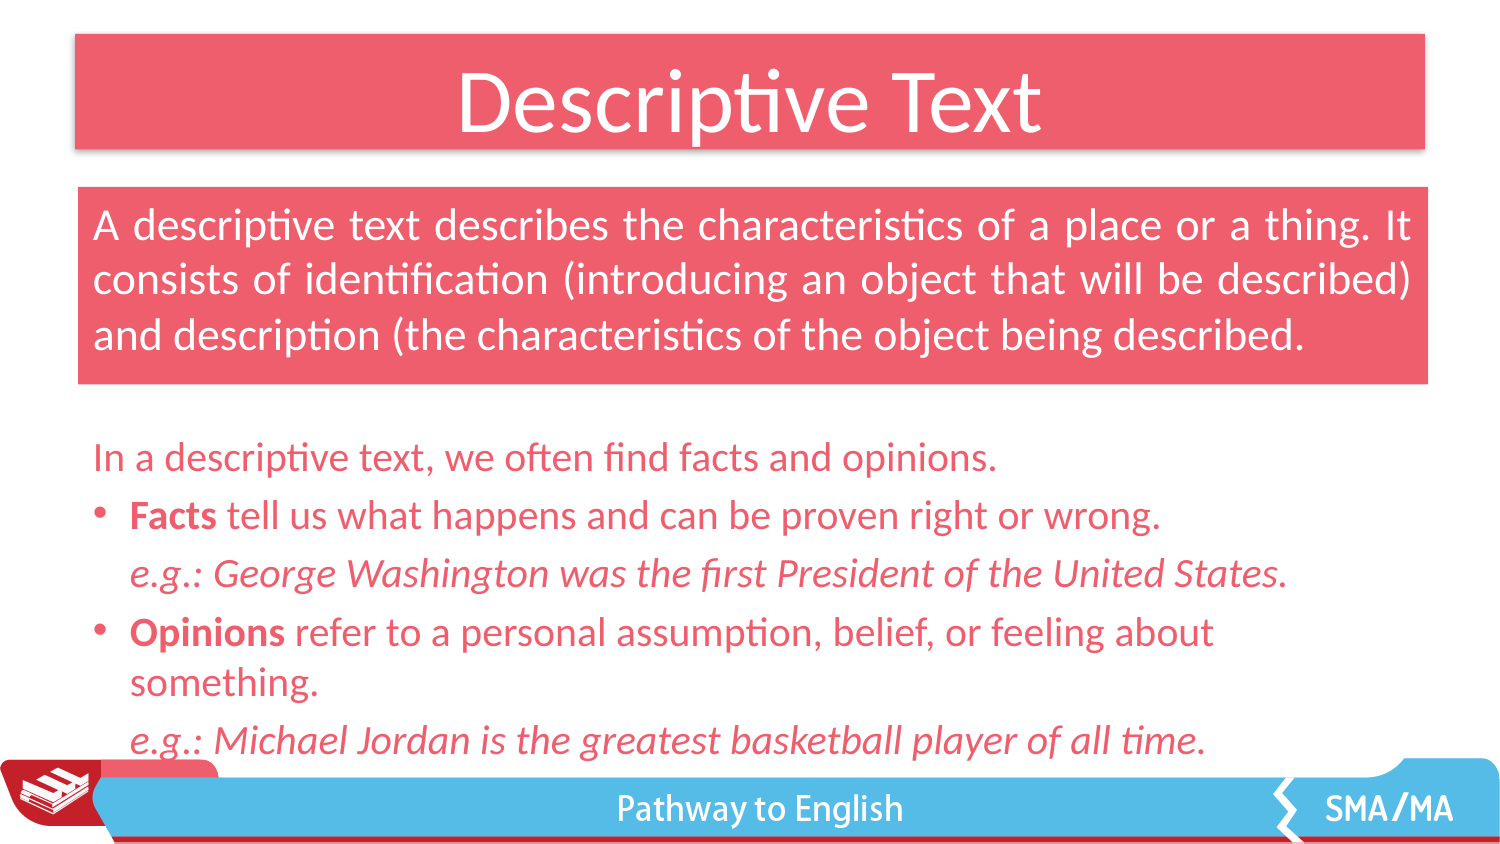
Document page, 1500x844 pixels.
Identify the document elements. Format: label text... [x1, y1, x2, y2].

title Descriptive Text [75, 33, 1425, 150]
list A descriptive text describes the characteristics of a place or a thing. It consists of identification (introducing an object that will be described) and description (the characteristics of the object being described. [78, 186, 1429, 385]
text_box In a descriptive text, we often find facts and opinions. Facts tell us what happens and can be proven right or wrong. e.g.: George Washington was the first President of the United States. Opinions refer to a personal assumption, belief, or feeling about something. e.g.: Michael Jordan is the greatest basketball player of all time. [78, 421, 1429, 747]
picture [0, 758, 1500, 844]
